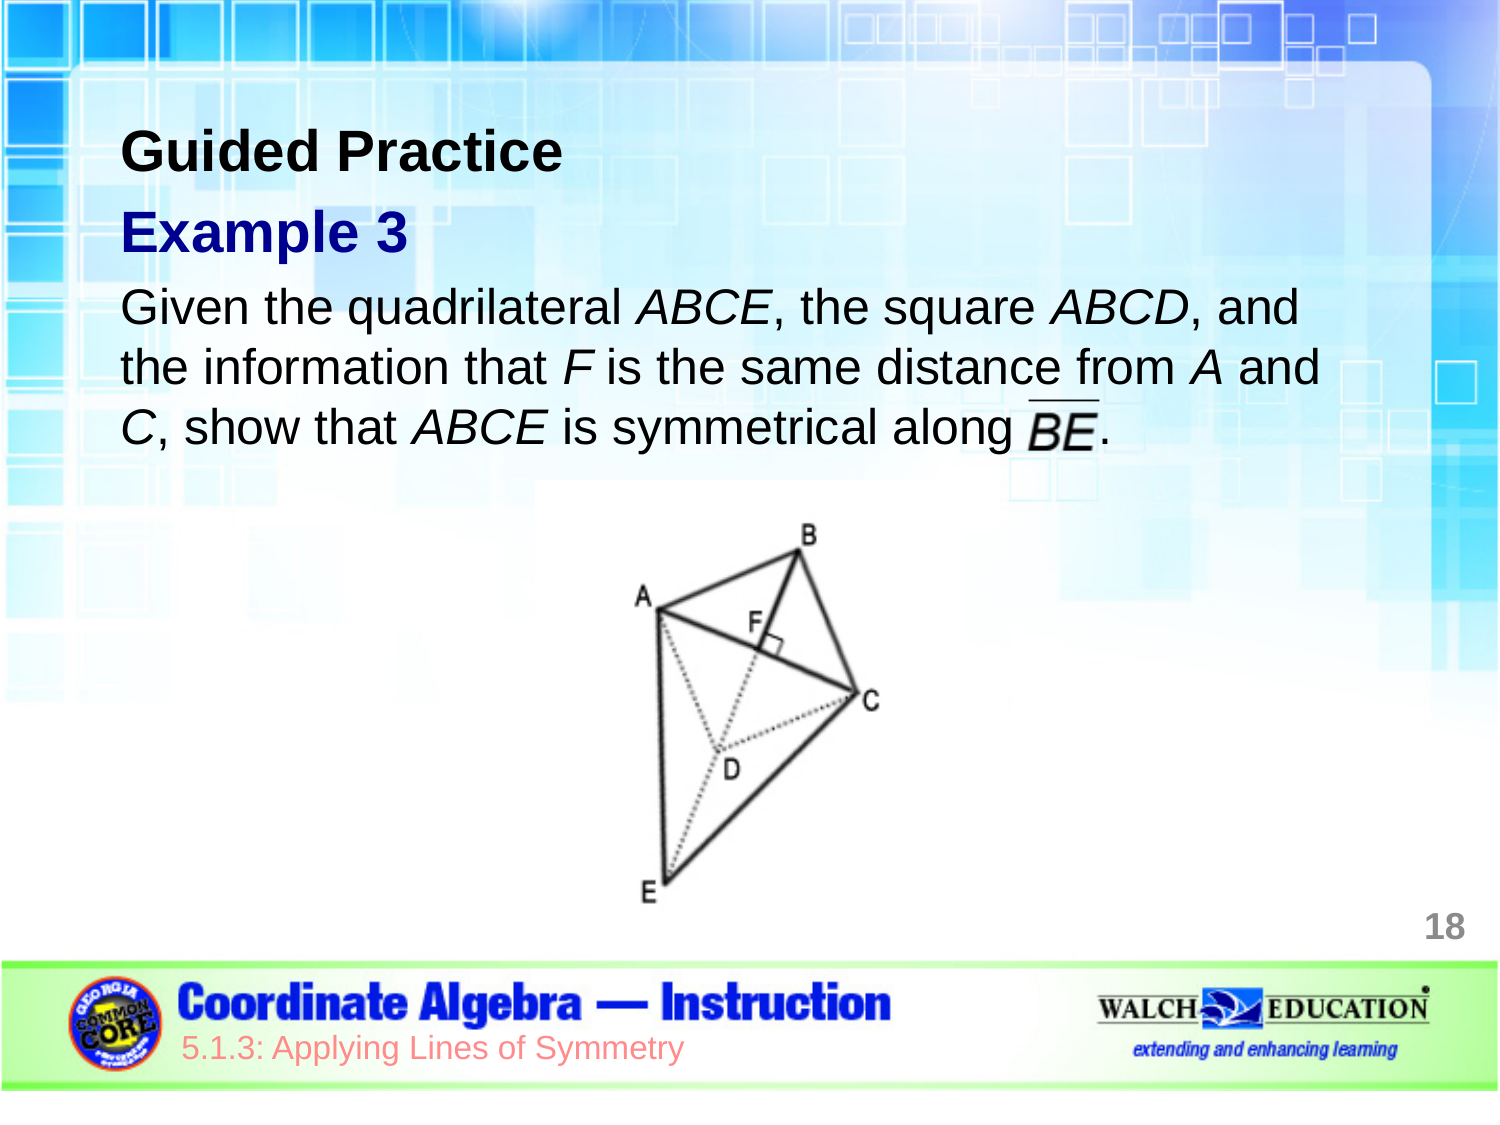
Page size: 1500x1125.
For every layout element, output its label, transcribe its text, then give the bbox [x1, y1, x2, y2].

footer 5.1.3: Applying Lines of Symmetry [166, 1024, 1080, 1069]
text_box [1024, 394, 1101, 454]
subtitle Guided Practice Example 3 Given the quadrilateral ABCE, the square ABCD, and the information that F is the same distance from A and C, show that ABCE is symmetrical along . [105, 105, 1394, 949]
picture [1, 0, 1500, 1091]
slide_number 18 [1361, 901, 1481, 949]
